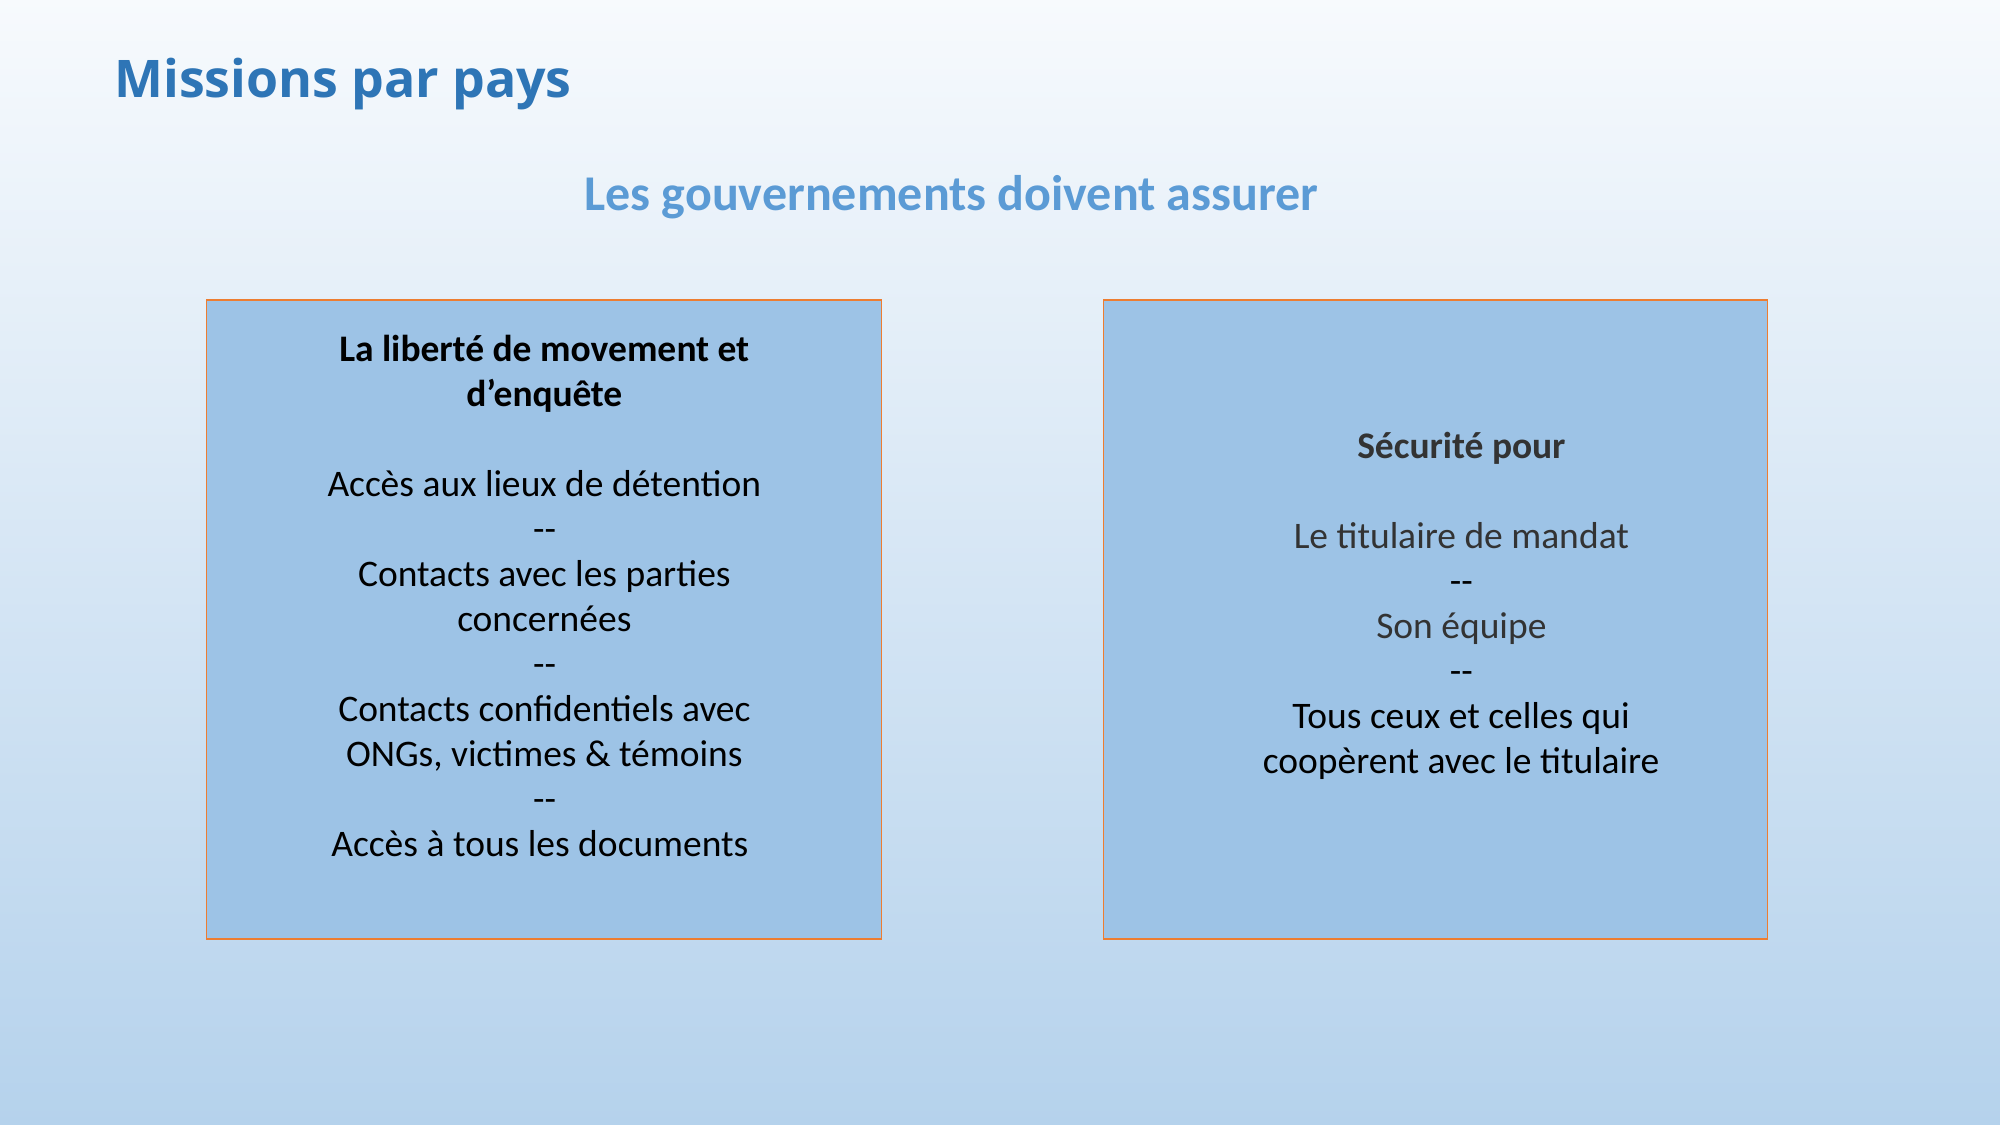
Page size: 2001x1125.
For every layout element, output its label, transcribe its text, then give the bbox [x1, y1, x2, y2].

title Missions par pays [90, 45, 1223, 162]
text_box [1103, 299, 1768, 940]
text_box Sécurité pour Le titulaire de mandat -- Son équipe -- Tous ceux et celles qui coopèrent avec le titulaire [1238, 413, 1685, 789]
text_box Les gouvernements doivent assurer [135, 159, 1768, 249]
text_box [206, 299, 882, 940]
text_box La liberté de movement et d’enquête Accès aux lieux de détention -- Contacts avec les parties concernées -- Contacts confidentiels avec ONGs, victimes & témoins -- Accès à tous les documents [298, 316, 791, 872]
